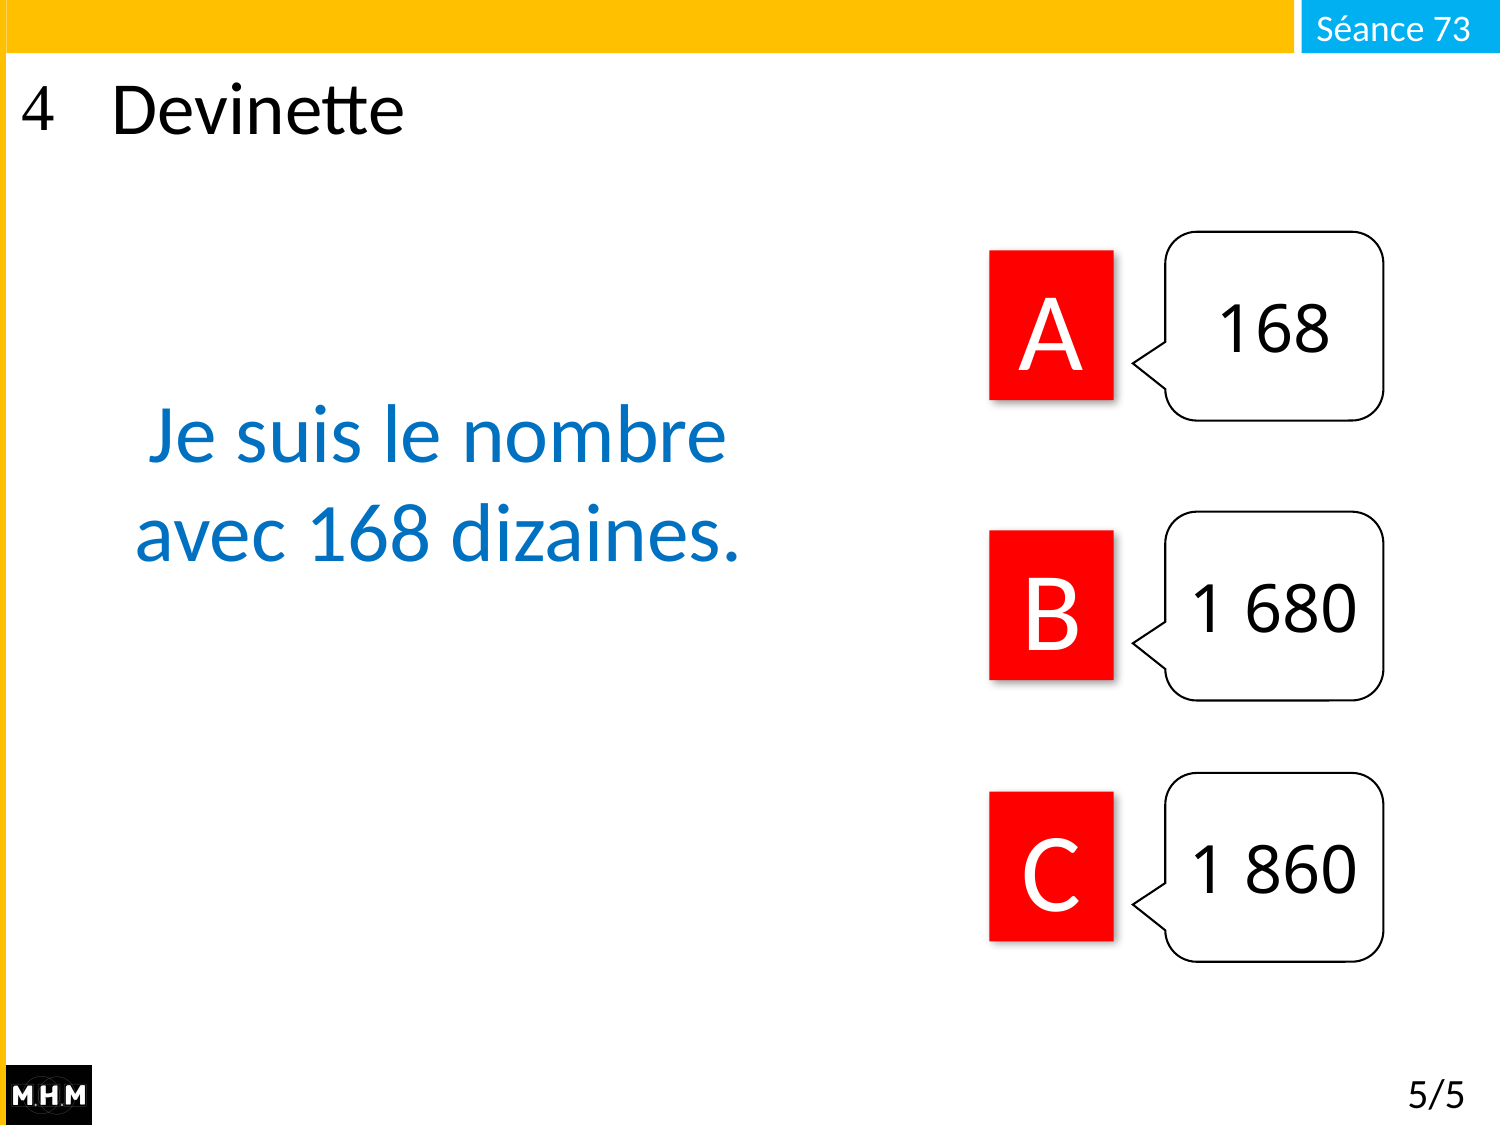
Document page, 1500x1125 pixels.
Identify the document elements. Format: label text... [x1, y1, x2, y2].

text_box A [989, 250, 1114, 401]
text_box B [989, 530, 1114, 681]
list 5/5 [1373, 1064, 1500, 1125]
text_box 168 [1131, 230, 1385, 422]
title Devinette [96, 60, 1391, 160]
picture [6, 1065, 92, 1125]
text_box 1 860 [1131, 771, 1385, 963]
text_box Je suis le nombre avec 168 dizaines. [73, 371, 805, 586]
text_box C [989, 791, 1114, 942]
text_box 1 680 [1131, 510, 1385, 702]
